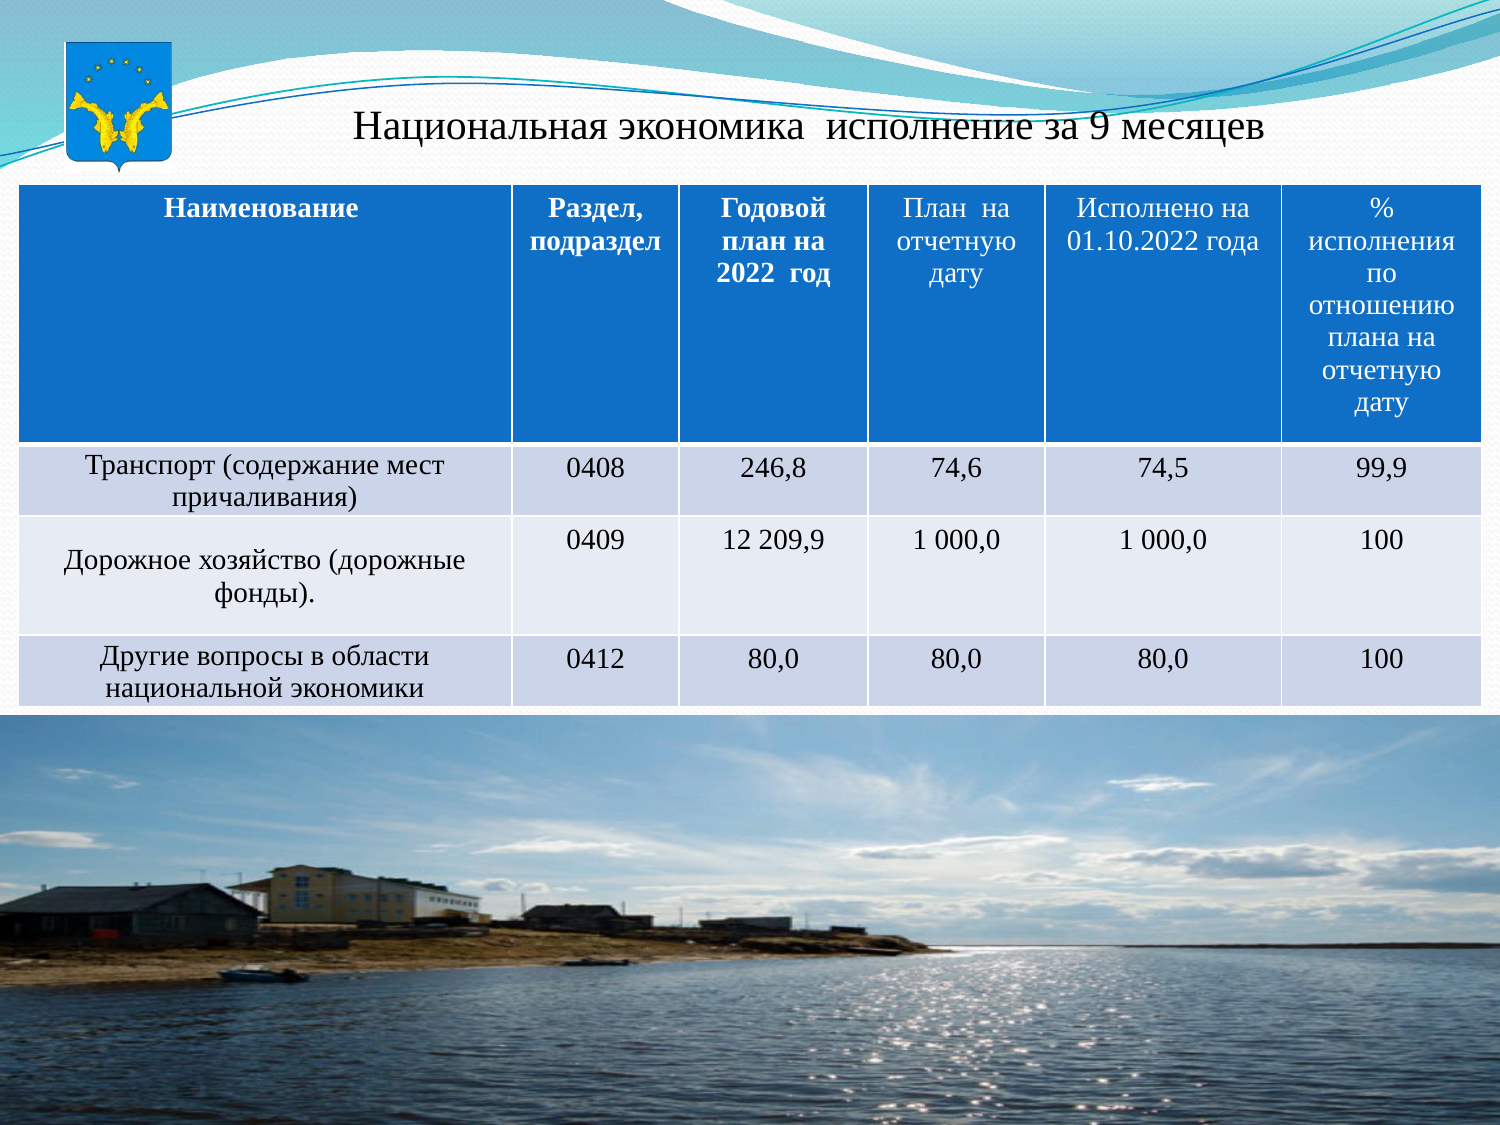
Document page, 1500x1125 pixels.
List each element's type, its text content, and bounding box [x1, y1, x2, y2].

table_cell 74,5 [1046, 447, 1281, 515]
table_cell 1 000,0 [869, 517, 1044, 634]
table_cell 0408 [513, 447, 678, 515]
table_cell 80,0 [869, 636, 1044, 706]
table_cell 0409 [513, 517, 678, 634]
table_header Наименование [19, 185, 511, 442]
table_cell 80,0 [1046, 636, 1281, 706]
table_cell 1 000,0 [1046, 517, 1281, 634]
table_cell 0412 [513, 636, 678, 706]
table_cell 12 209,9 [680, 517, 867, 634]
table_cell 80,0 [680, 636, 867, 706]
table_header План на отчетную дату [869, 185, 1044, 442]
table_header Исполнено на 01.10.2022 года [1046, 185, 1281, 442]
picture [0, 715, 1500, 1125]
table_cell Другие вопросы в области национальной экономики [19, 636, 511, 706]
table_cell 74,6 [869, 447, 1044, 515]
table_header % исполнения по отношению плана на отчетную дату [1282, 185, 1481, 442]
table_header Раздел, подраздел [513, 185, 678, 442]
table_cell 100 [1282, 636, 1481, 706]
table_cell 100 [1282, 517, 1481, 634]
text_box Национальная экономика исполнение за 9 месяцев [206, 90, 1412, 155]
table_cell 246,8 [680, 447, 867, 515]
table_cell 99,9 [1282, 447, 1481, 515]
table_cell Транспорт (содержание мест причаливания) [19, 447, 511, 515]
table_cell Дорожное хозяйство (дорожные фонды). [19, 517, 511, 634]
table_header Годовой план на 2022 год [680, 185, 867, 442]
picture [64, 42, 172, 173]
